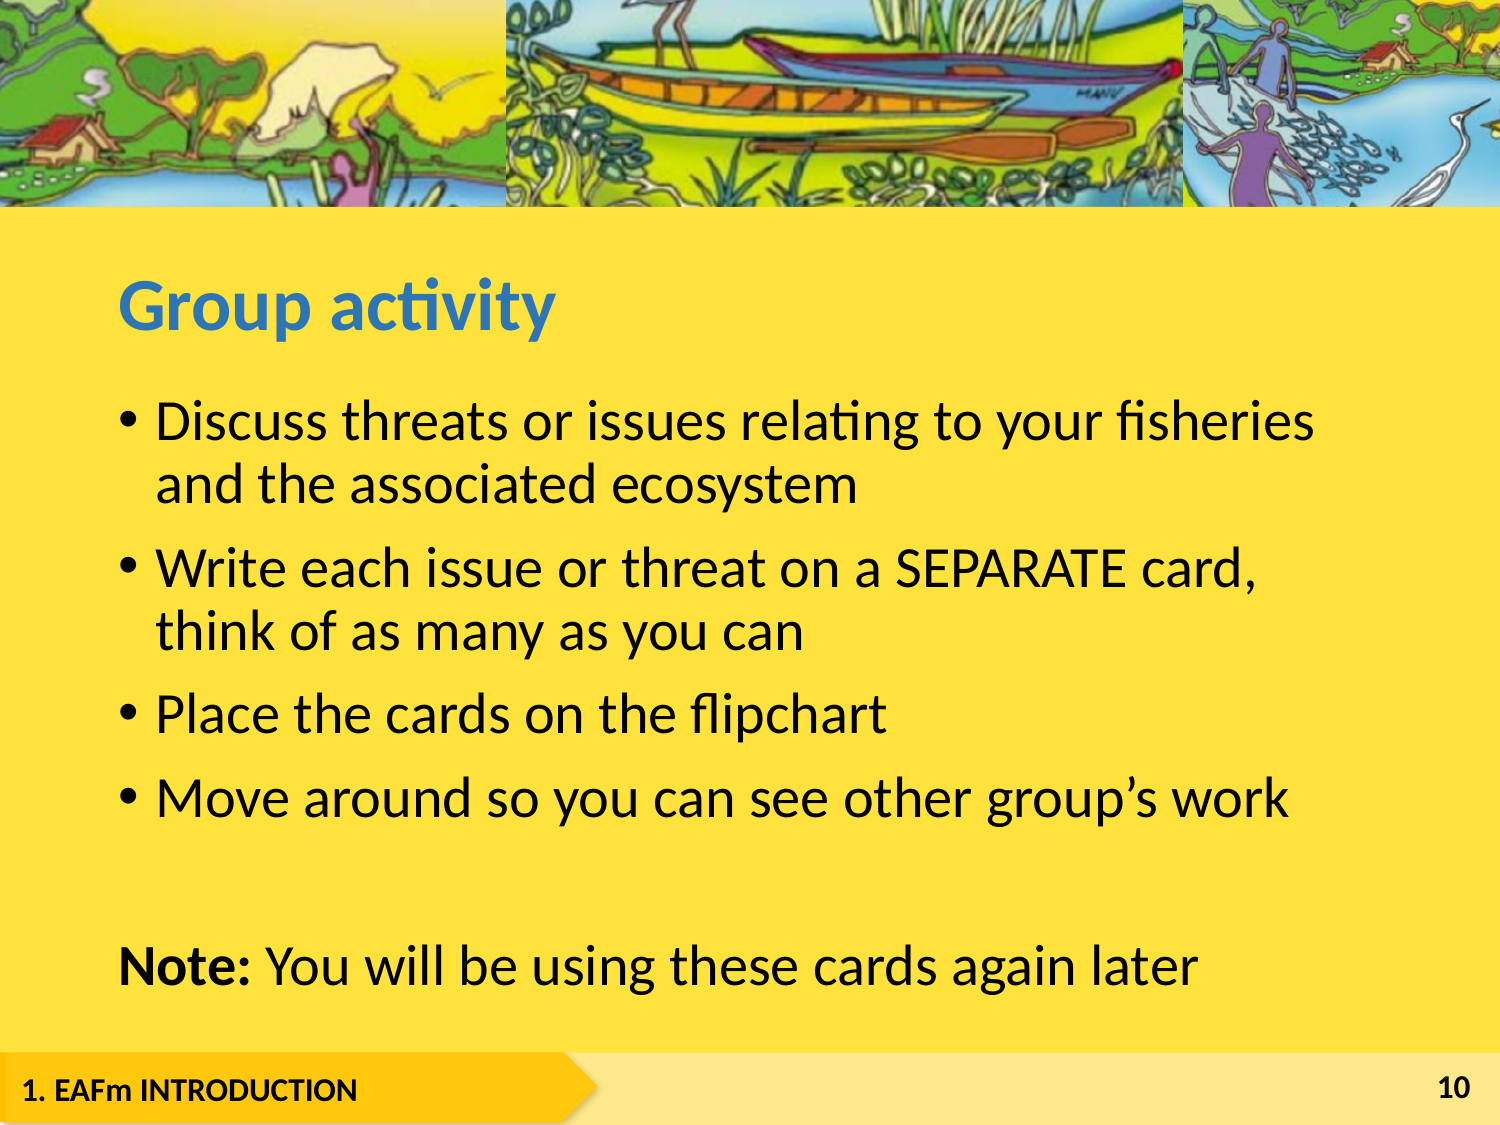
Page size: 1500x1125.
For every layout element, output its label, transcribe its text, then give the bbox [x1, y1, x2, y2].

picture [0, 0, 1500, 206]
title Group activity [103, 244, 1397, 368]
text_box [0, 206, 1500, 1053]
slide_number 10 [1375, 1055, 1486, 1116]
list Discuss threats or issues relating to your fisheries and the associated ecosystem Write each issue or threat on a SEPARATE card, think of as many as you can Place the cards on the flipchart Move around so you can see other group’s work Note: You will be using these cards again later [103, 382, 1397, 1014]
